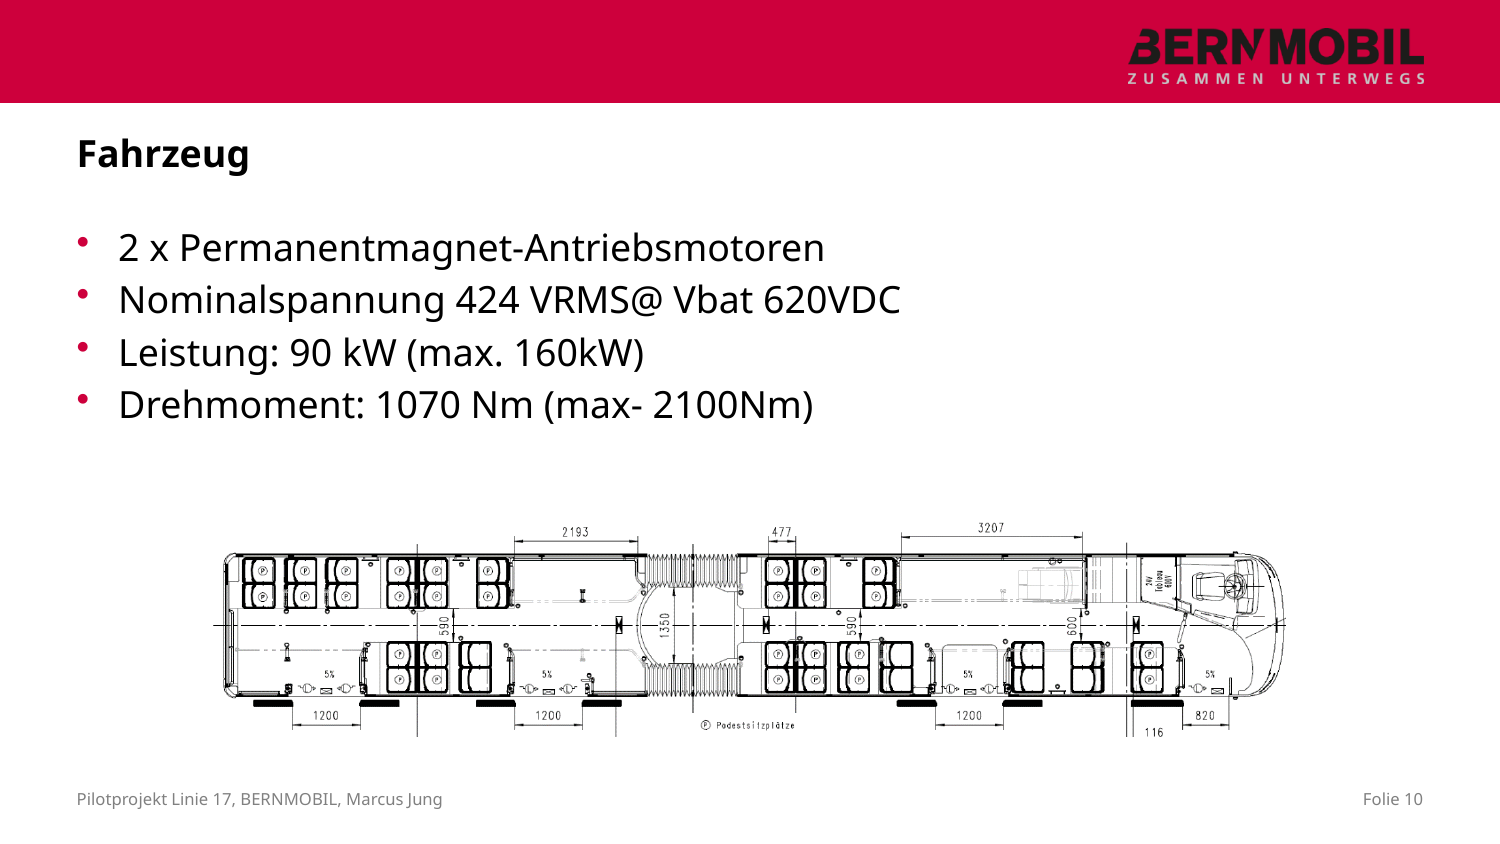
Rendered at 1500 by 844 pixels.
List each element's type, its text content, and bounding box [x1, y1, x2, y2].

title Fahrzeug [76, 129, 1424, 192]
picture [209, 513, 1287, 738]
slide_number Folie 10 [1068, 776, 1424, 812]
list 2 x Permanentmagnet-Antriebsmotoren Nominalspannung 424 VRMS@ Vbat 620VDC Leistung: 90 kW (max. 160kW) Drehmoment: 1070 Nm (max- 2100Nm) [76, 223, 1424, 750]
picture [1128, 28, 1424, 84]
footer Pilotprojekt Linie 17, BERNMOBIL, Marcus Jung [76, 776, 1045, 812]
